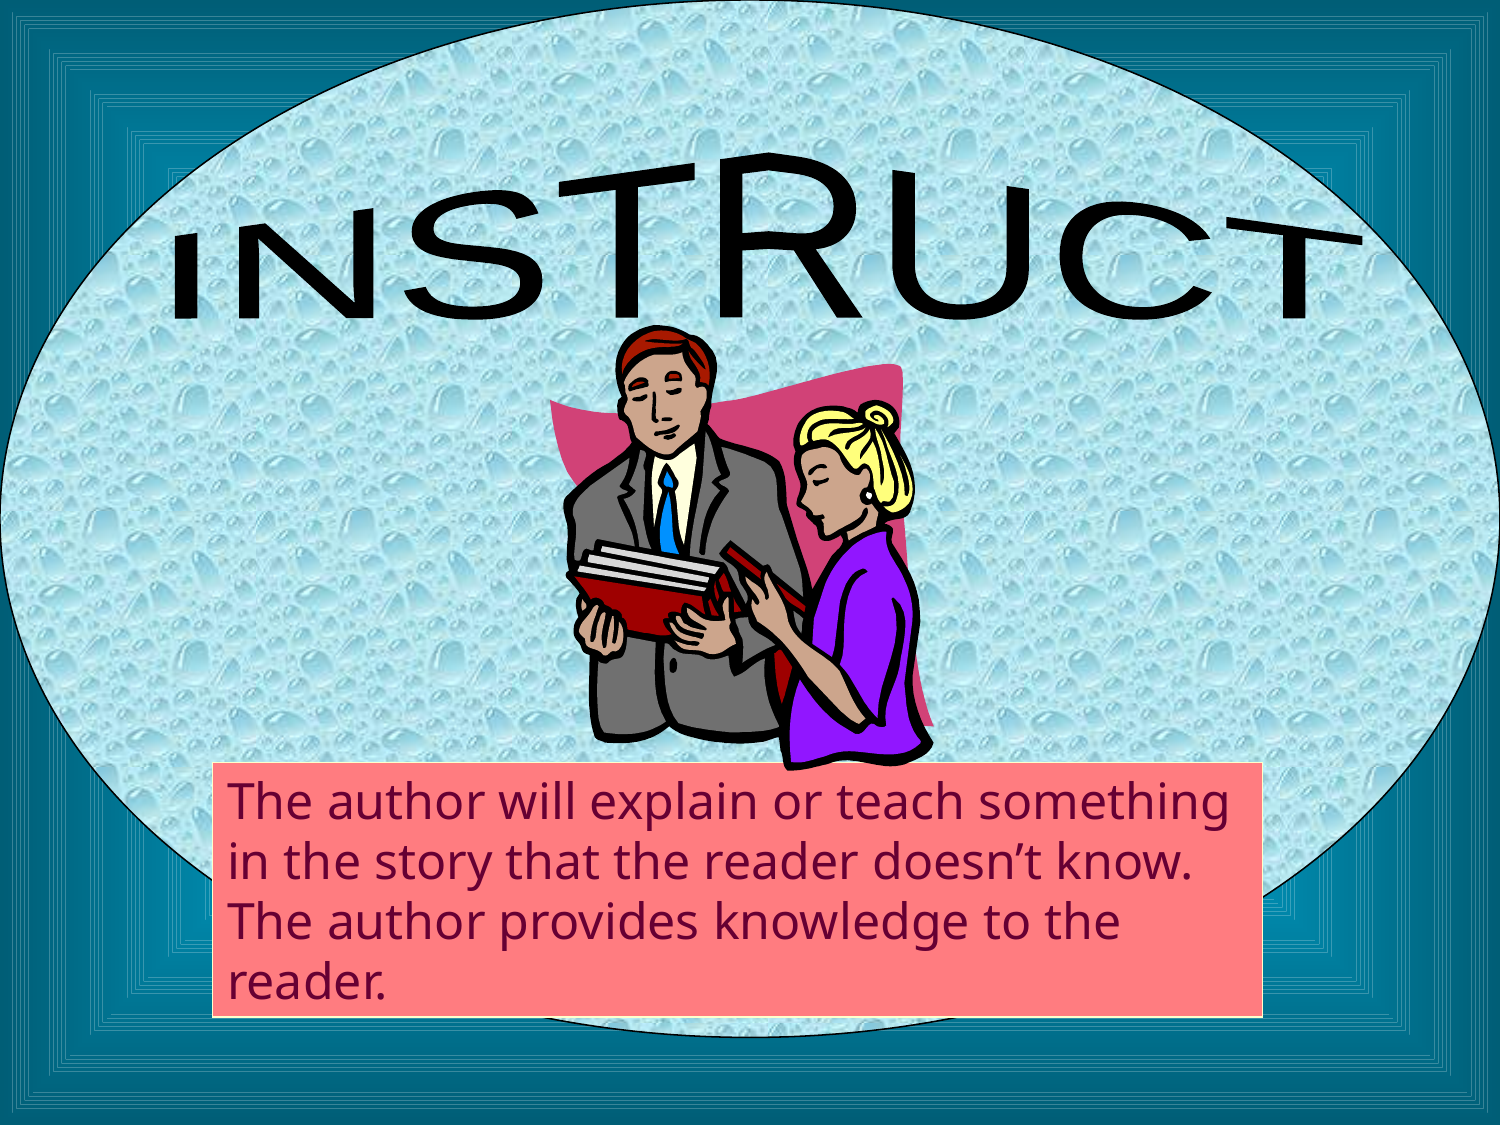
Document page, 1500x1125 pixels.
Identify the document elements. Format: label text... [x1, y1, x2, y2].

text_box [0, 0, 1500, 898]
picture [549, 324, 934, 773]
text_box The author will explain or teach something in the story that the reader doesn’t know. The author provides knowledge to the reader. [212, 762, 1263, 1018]
text_box [546, 1018, 954, 1038]
